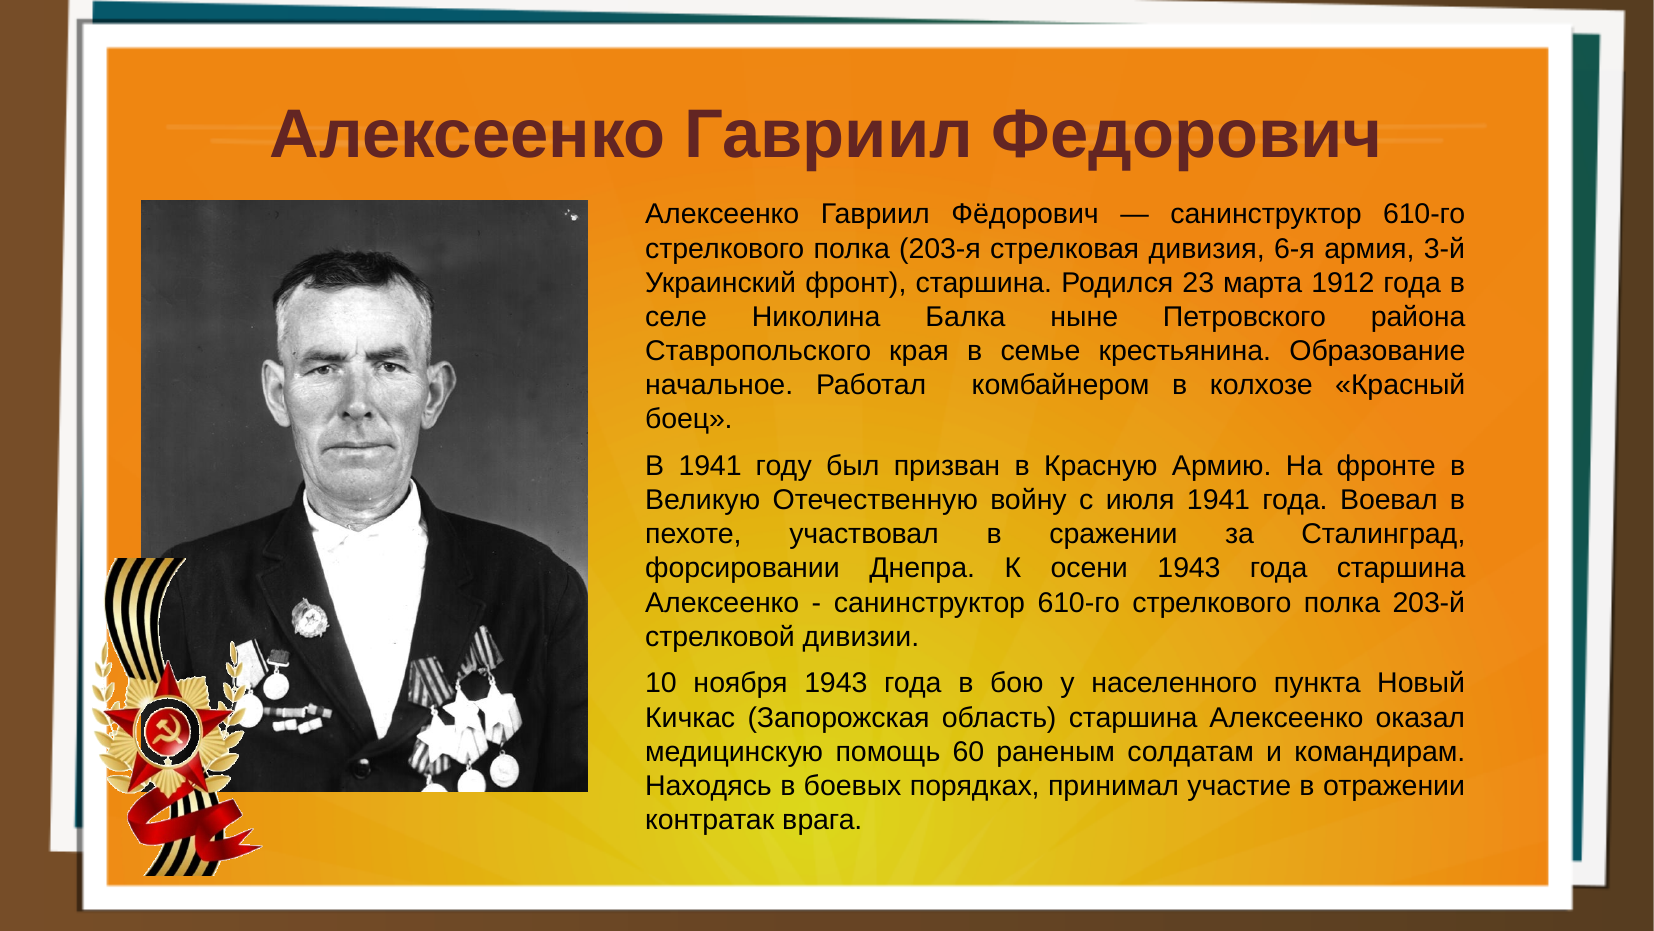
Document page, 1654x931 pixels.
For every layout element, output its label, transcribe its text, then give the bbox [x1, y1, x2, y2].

text_box Алексеенко Гавриил Фёдорович — санинструктор 610-го стрелкового полка (203-я стрелковая дивизия, 6-я армия, 3-й Украинский фронт), старшина. Родился 23 марта 1912 года в селе Николина Балка ныне Петровского района Ставропольского края в семье крестьянина. Образование начальное. Работал комбайнером в колхозе «Красный боец». В 1941 году был призван в Красную Армию. На фронте в Великую Отечественную войну с июля 1941 года. Воевал в пехоте, участвовал в сражении за Сталинград, форсировании Днепра. К осени 1943 года старшина Алексеенко - санинструктор 610-го стрелкового полка 203-й стрелковой дивизии. 10 ноября 1943 года в бою у населенного пункта Новый Кичкас (Запорожская область) старшина Алексеенко оказал медицинскую помощь 60 раненым солдатам и командирам. Находясь в боевых порядках, принимал участие в отражении контратак врага. [580, 195, 1467, 846]
text_box Алексеенко Гавриил Федорович [165, 58, 1489, 201]
picture [0, 0, 1654, 931]
